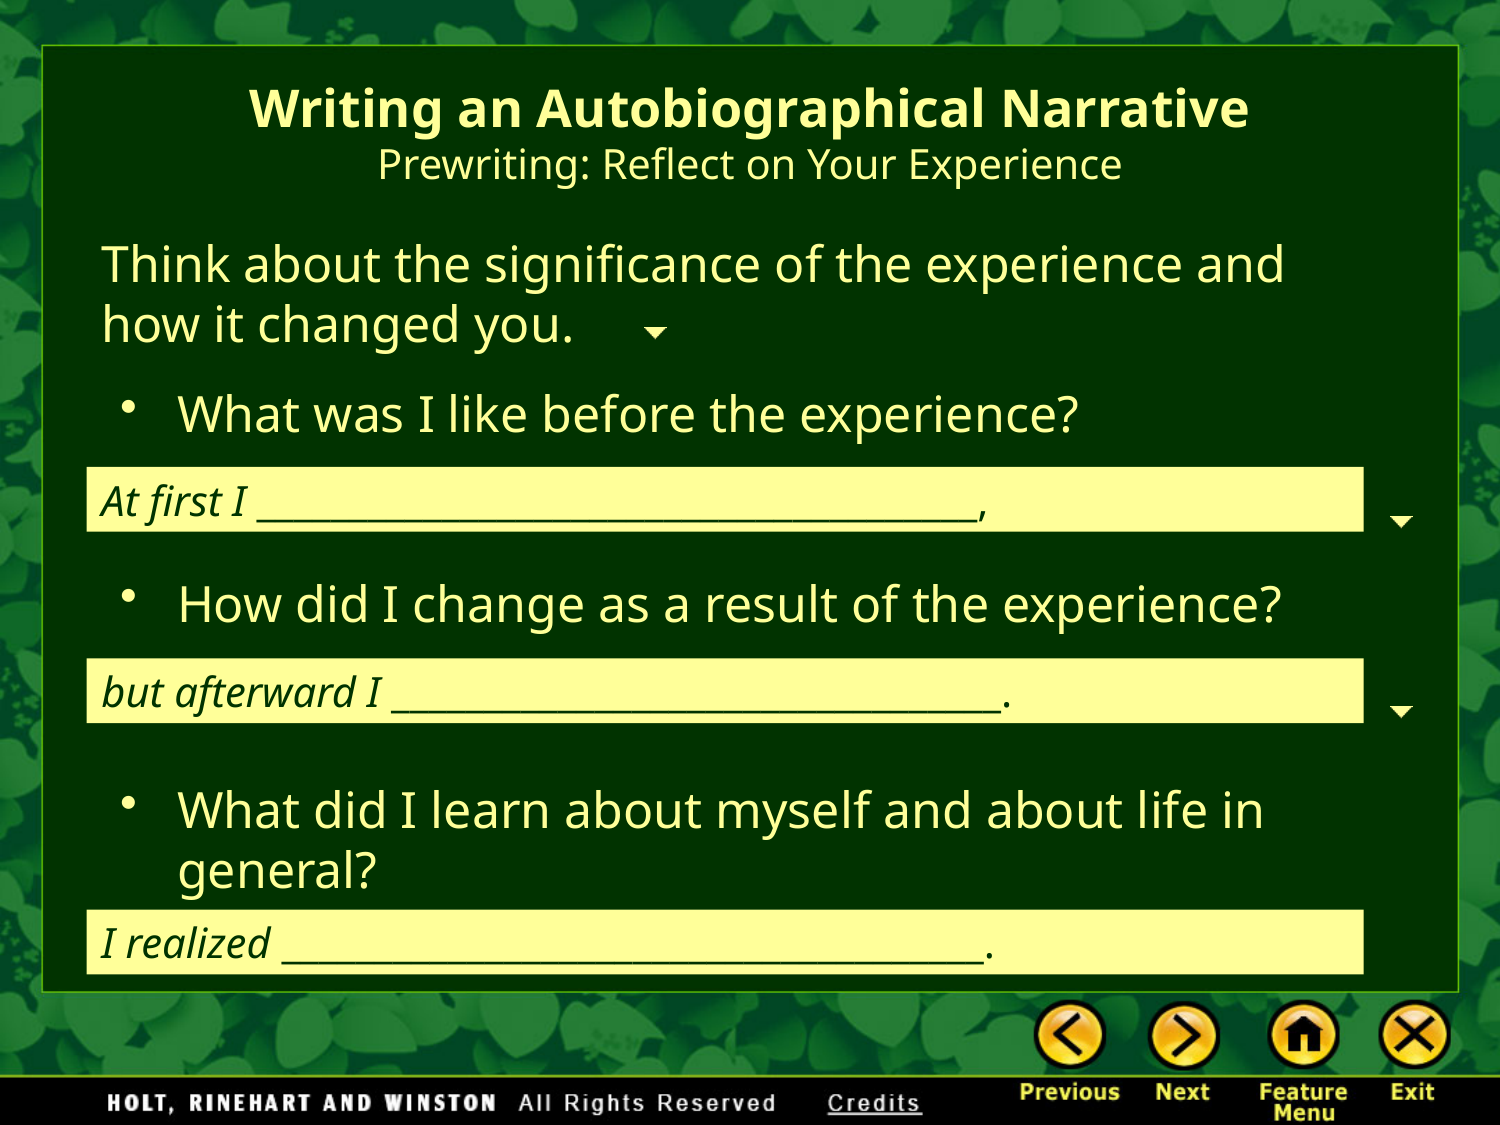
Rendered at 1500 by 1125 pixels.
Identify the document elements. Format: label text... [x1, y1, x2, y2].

text_box I realized ______________________________________. [86, 909, 1364, 975]
text_box How did I change as a result of the experience? [86, 564, 1415, 640]
text_box What did I learn about myself and about life in general? [86, 771, 1415, 906]
text_box At first I _______________________________________, [86, 466, 1364, 532]
text_box Think about the significance of the experience and how it changed you. [86, 224, 1412, 360]
text_box but afterward I _________________________________. [86, 658, 1364, 724]
text_box What was I like before the experience? [86, 374, 1365, 450]
picture [0, 0, 1500, 1125]
title Writing an Autobiographical Narrative Prewriting: Reflect on Your Experience [87, 87, 1413, 176]
